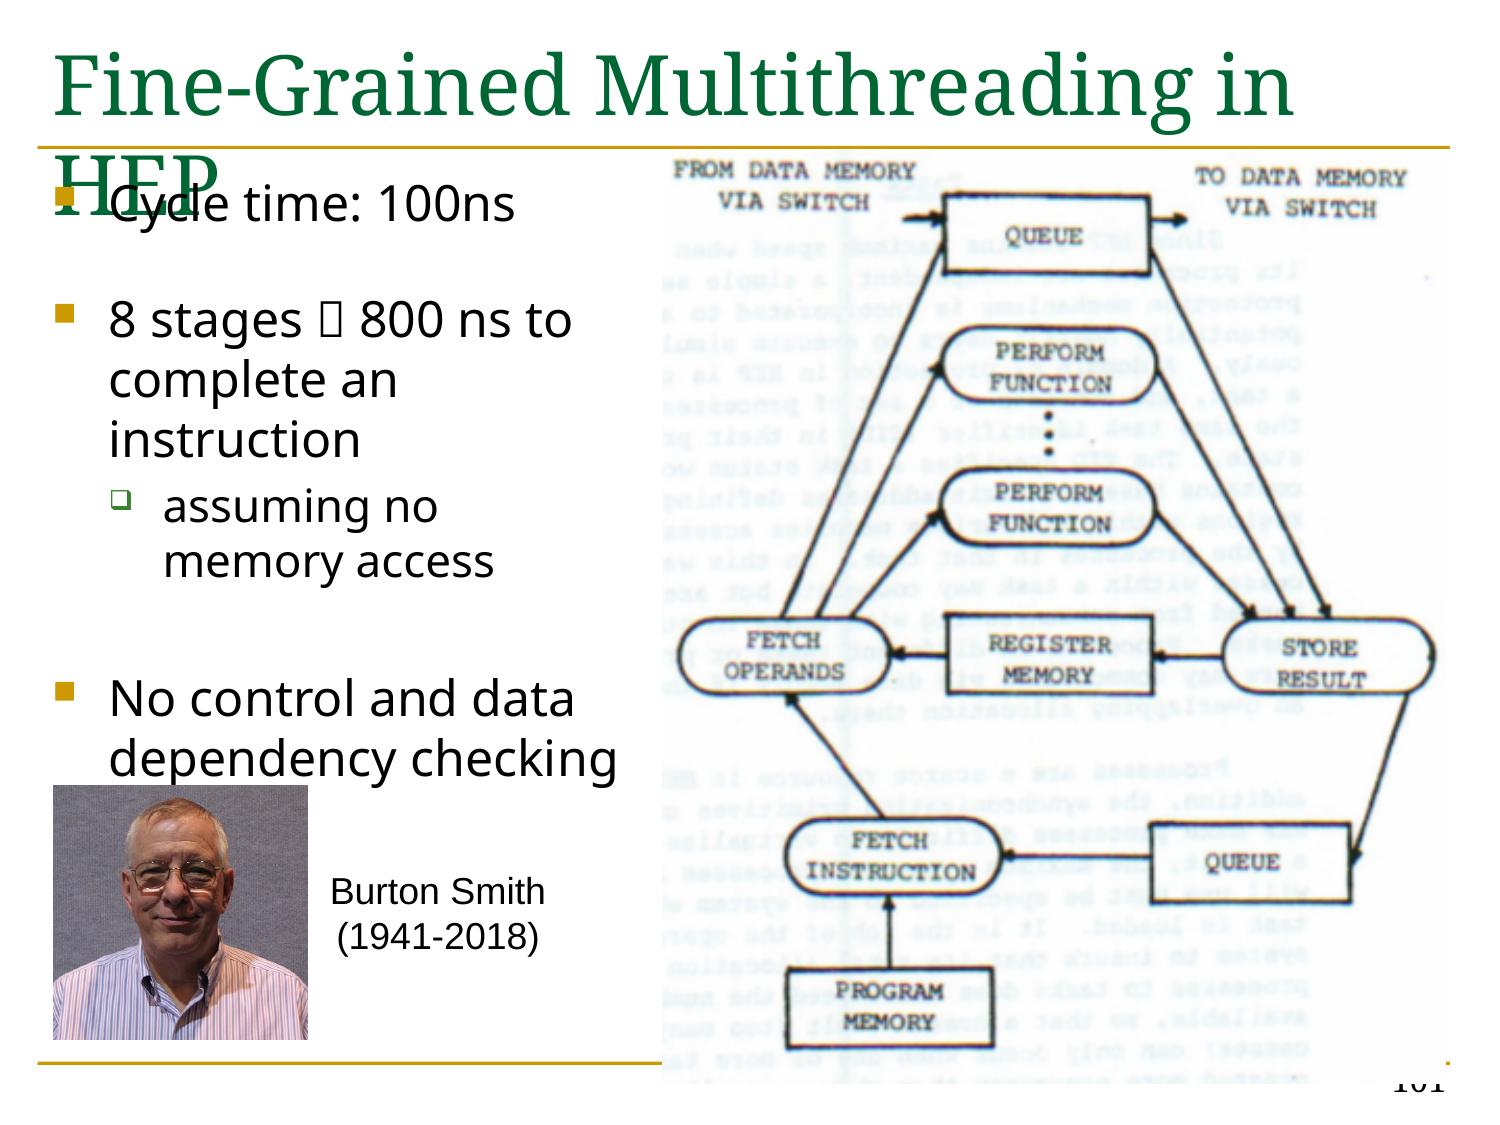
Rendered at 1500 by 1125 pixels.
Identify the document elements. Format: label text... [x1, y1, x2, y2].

list Cycle time: 100ns 8 stages  800 ns to complete an instruction assuming no memory access No control and data dependency checking [37, 163, 638, 1016]
picture [662, 149, 1446, 1084]
text_box Burton Smith (1941-2018) [314, 859, 562, 965]
title Fine-Grained Multithreading in HEP [37, 24, 1450, 200]
picture [53, 785, 308, 1040]
slide_number 101 [1111, 1036, 1462, 1112]
